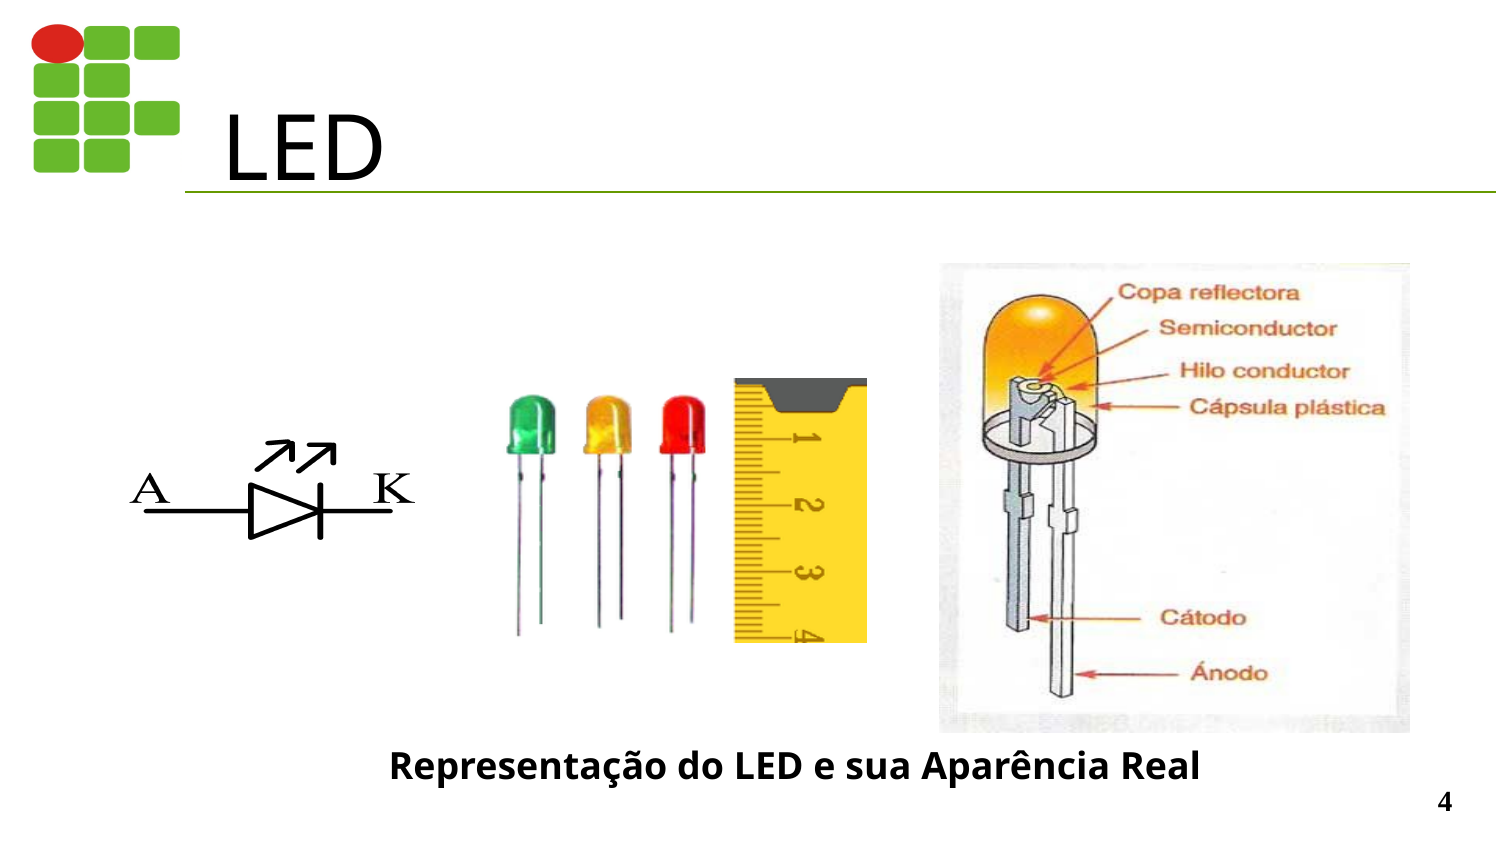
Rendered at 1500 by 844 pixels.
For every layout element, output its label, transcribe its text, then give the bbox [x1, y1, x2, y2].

picture [29, 23, 182, 174]
text_box ‹#› [1155, 768, 1468, 825]
picture [129, 437, 443, 542]
picture [938, 263, 1410, 733]
picture [491, 378, 867, 643]
list Representação do LED e sua Aparência Real [46, 248, 1469, 774]
title LED [206, 26, 1468, 207]
